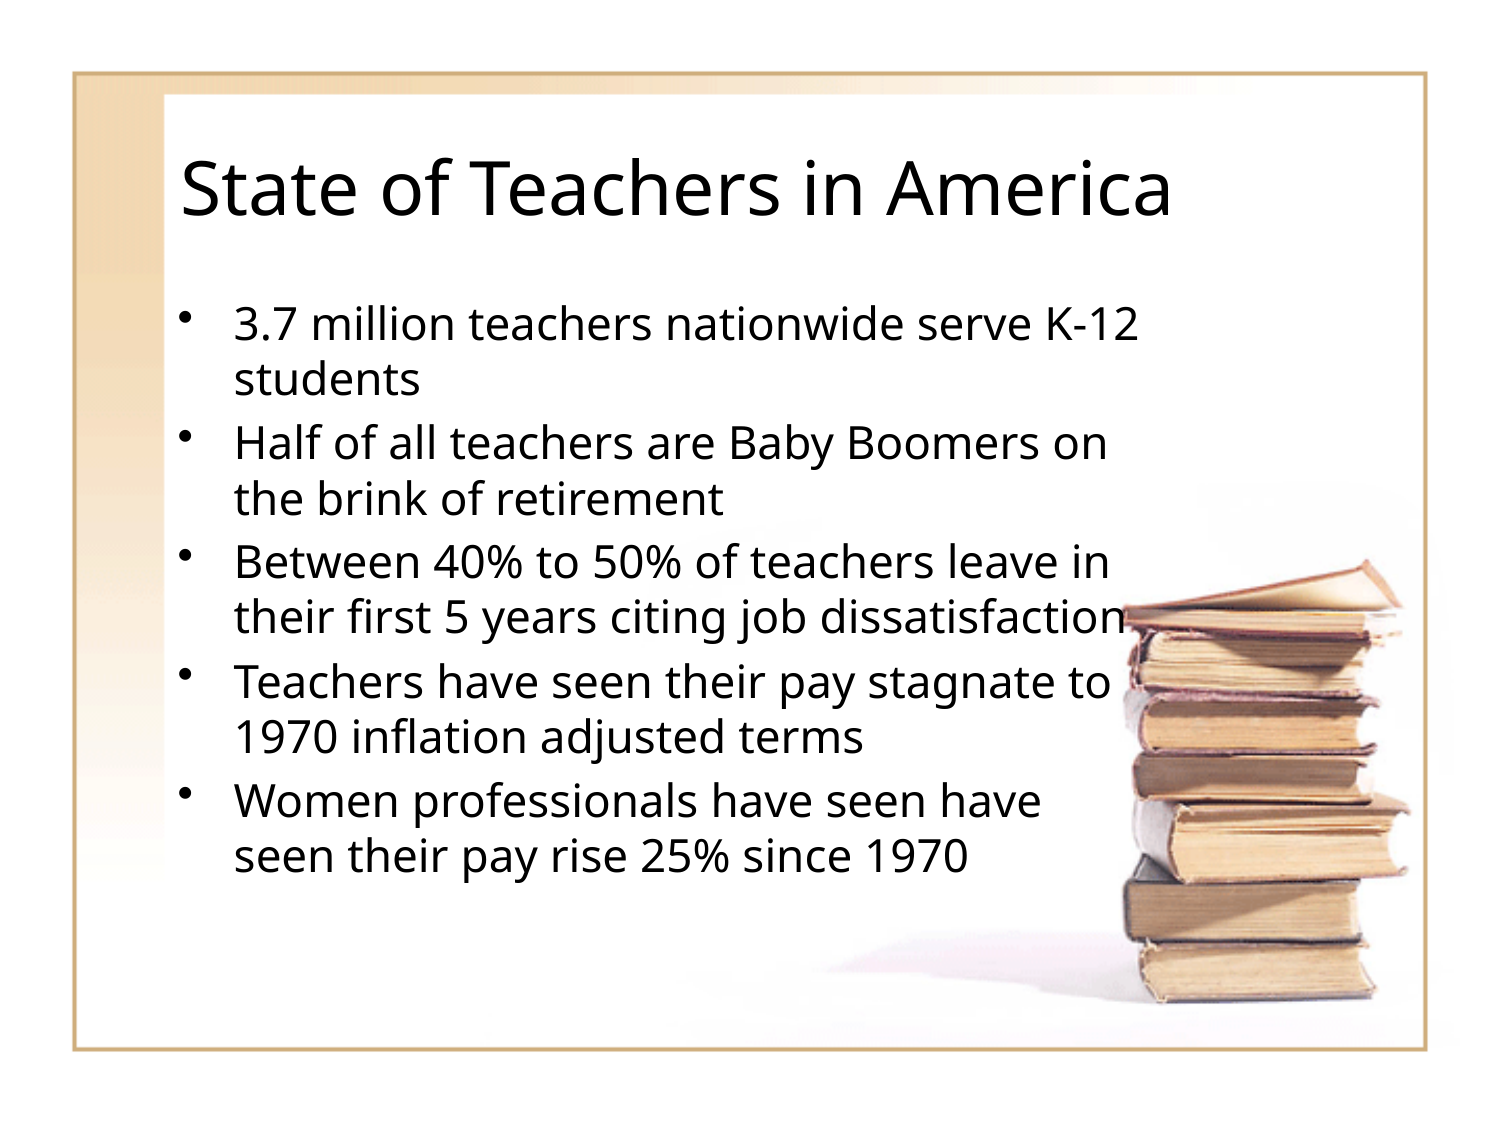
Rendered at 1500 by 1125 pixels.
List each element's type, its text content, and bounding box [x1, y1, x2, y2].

title State of Teachers in America [165, 125, 1328, 246]
list 3.7 million teachers nationwide serve K-12 students Half of all teachers are Baby Boomers on the brink of retirement Between 40% to 50% of teachers leave in their first 5 years citing job dissatisfaction Teachers have seen their pay stagnate to 1970 inflation adjusted terms Women professionals have seen have seen their pay rise 25% since 1970 [162, 287, 1163, 988]
picture [0, 0, 1500, 1125]
